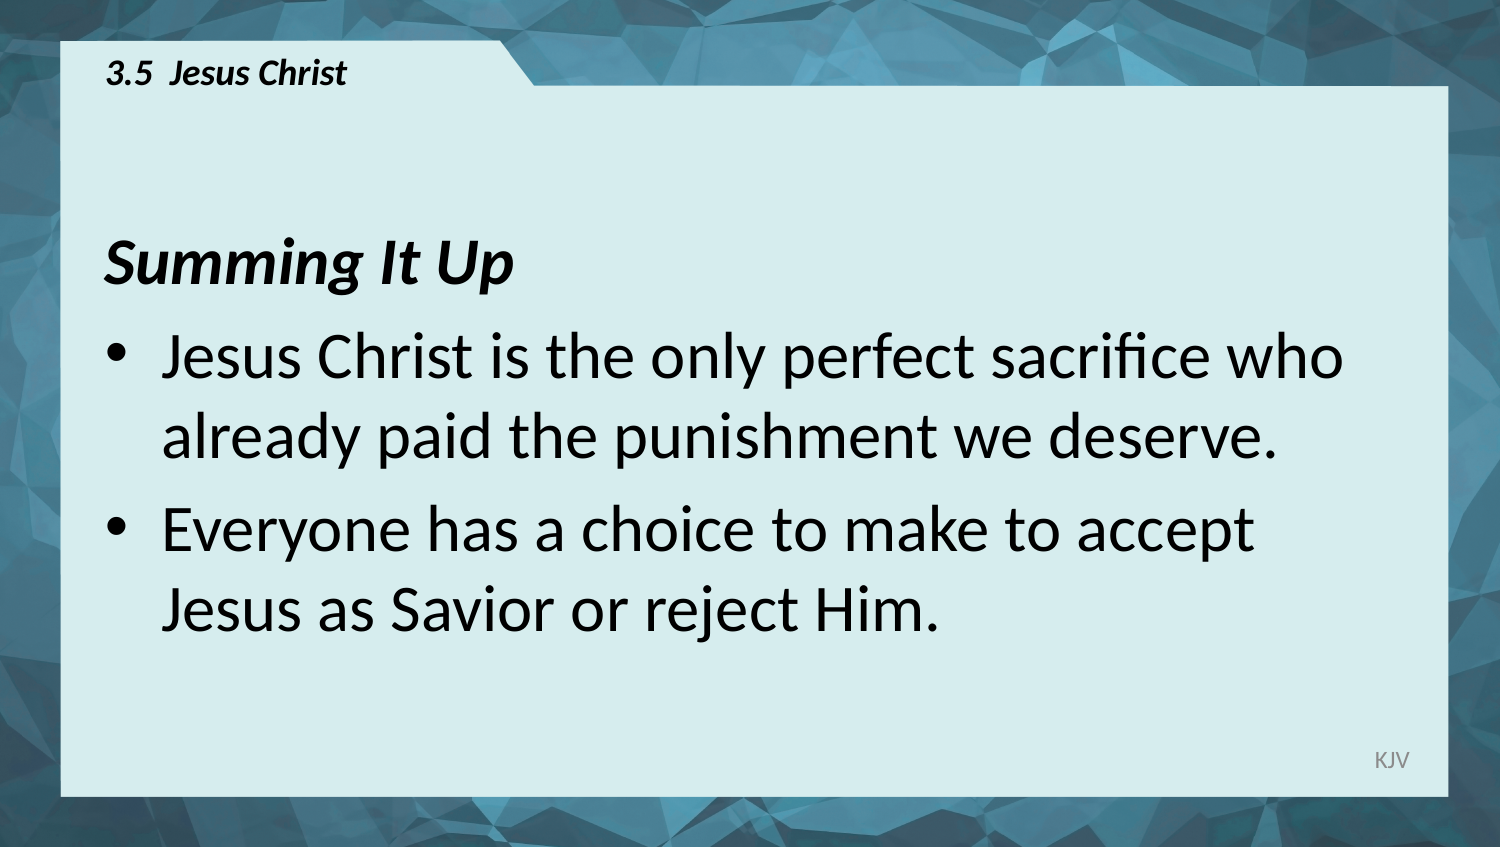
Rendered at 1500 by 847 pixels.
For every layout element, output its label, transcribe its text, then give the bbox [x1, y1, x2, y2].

list Summing It Up Jesus Christ is the only perfect sacrifice who already paid the punishment we deserve. Everyone has a choice to make to accept Jesus as Savior or reject Him. [89, 141, 1403, 722]
footer KJV [950, 736, 1425, 782]
picture [0, 0, 1500, 847]
title 3.5 Jesus Christ [89, 33, 1420, 108]
